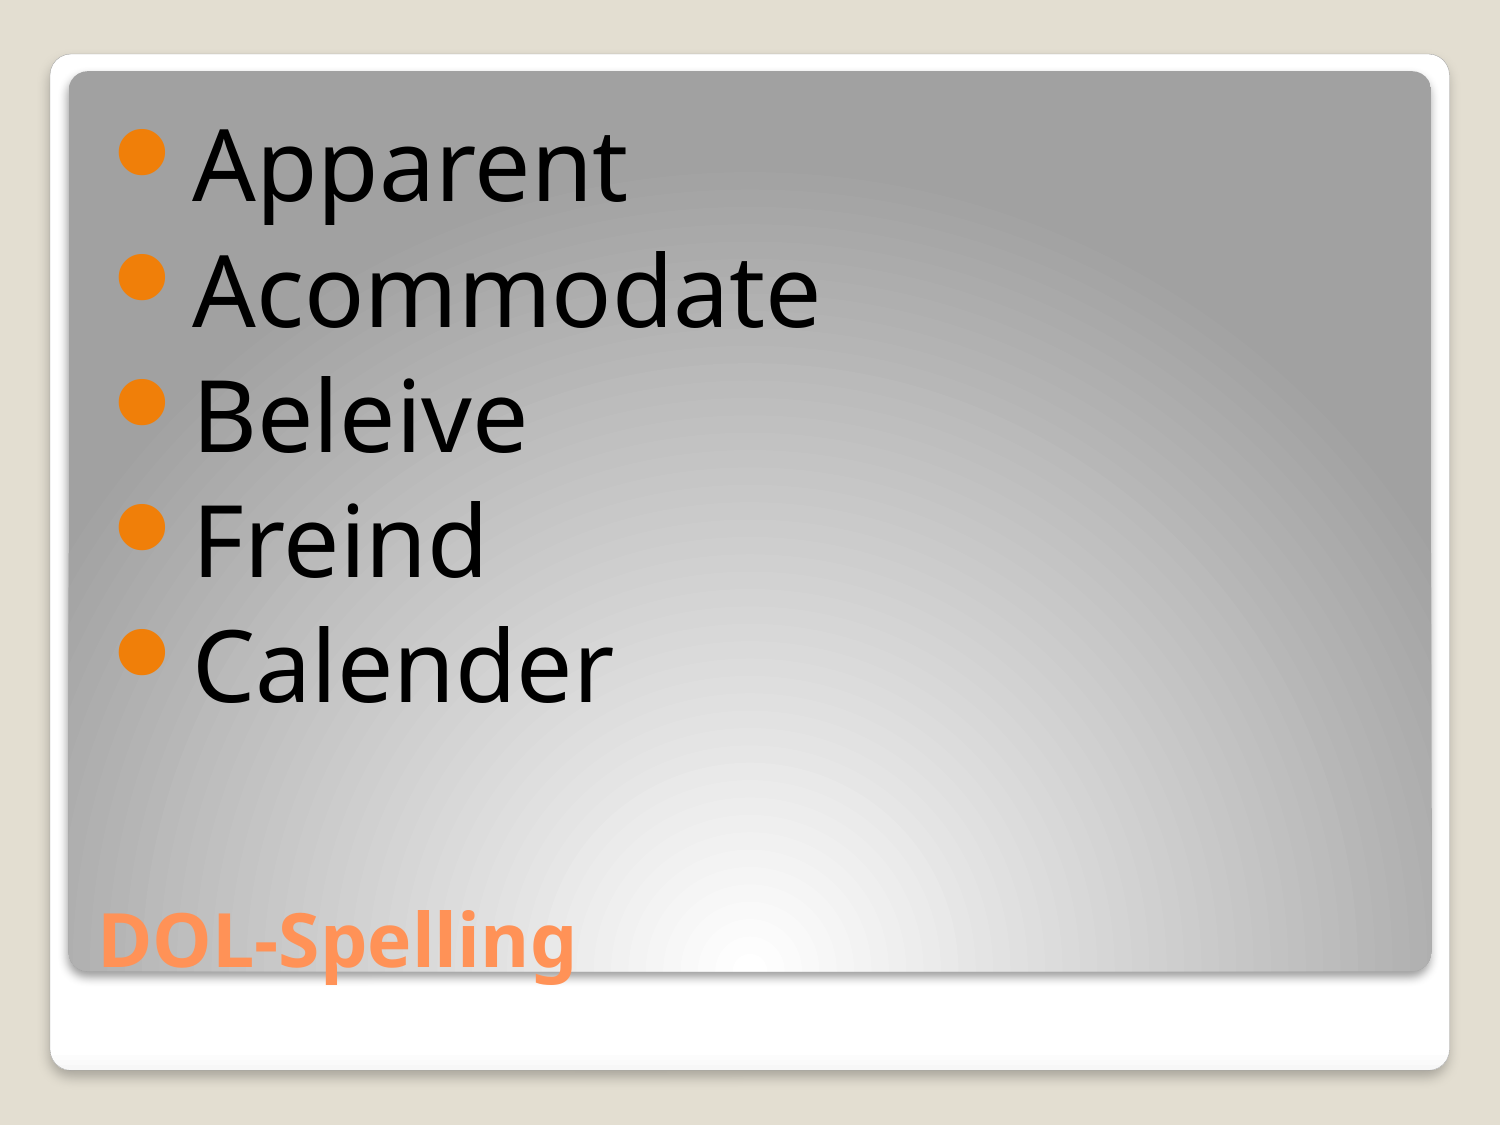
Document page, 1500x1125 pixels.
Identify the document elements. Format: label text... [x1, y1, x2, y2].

list Apparent Acommodate Beleive Freind Calender [82, 86, 1425, 774]
title DOL-Spelling [82, 817, 1425, 990]
